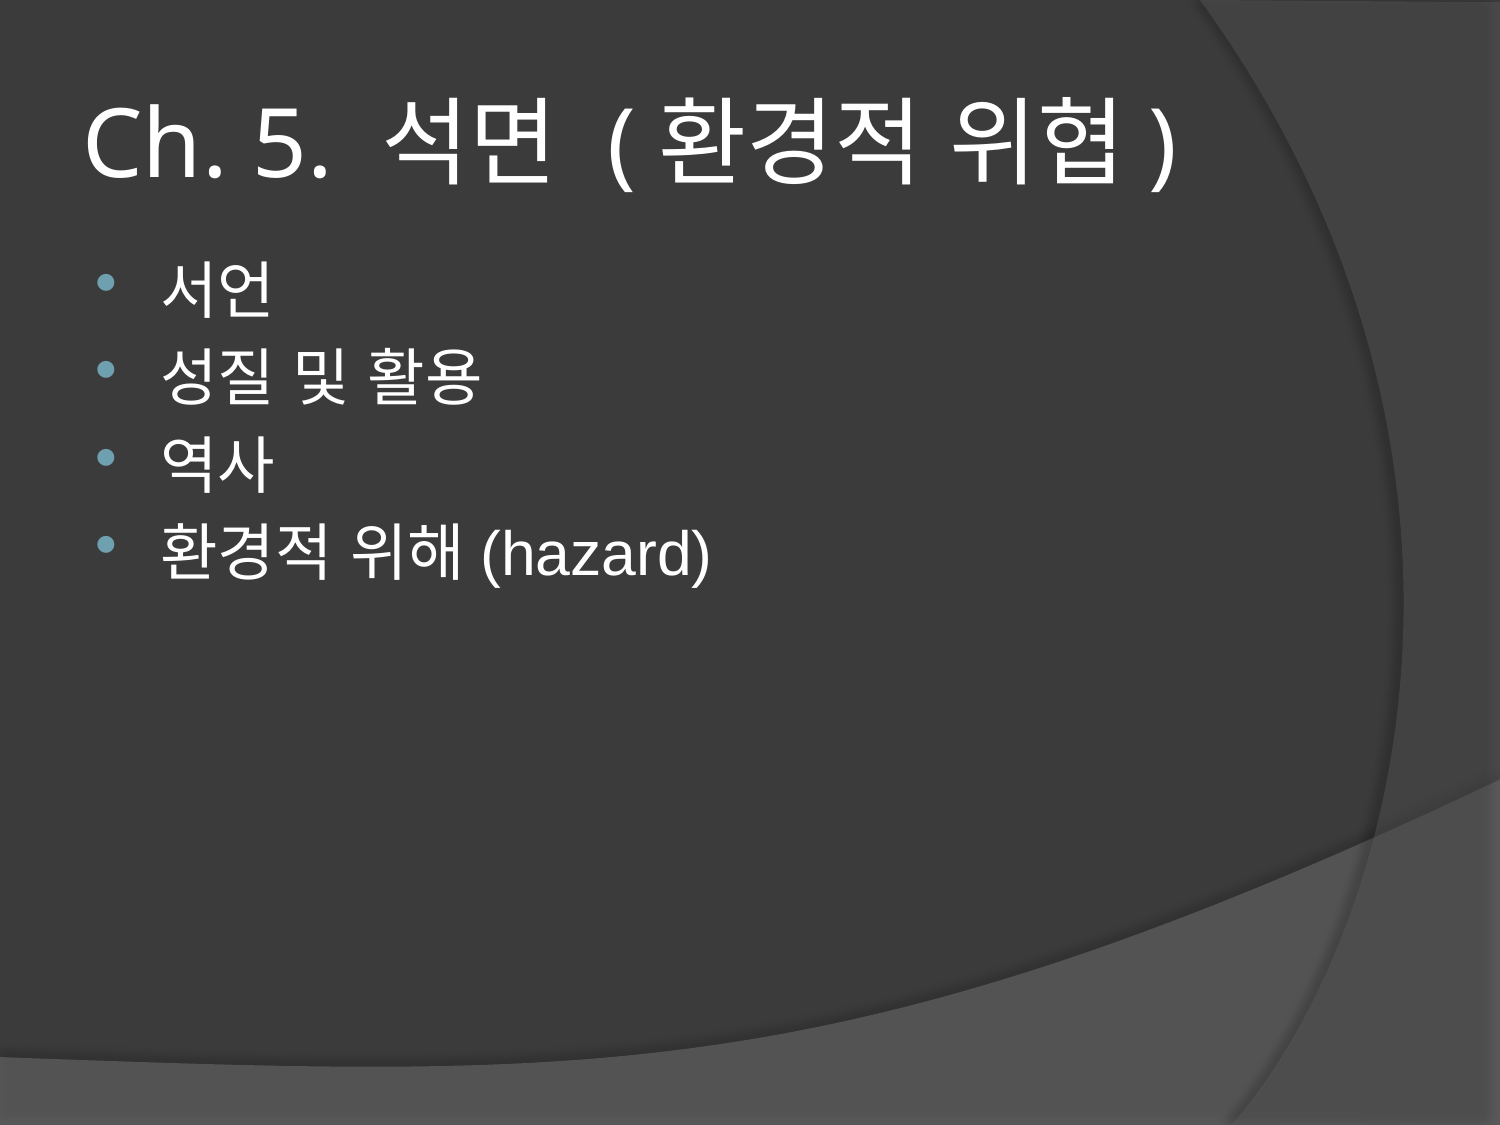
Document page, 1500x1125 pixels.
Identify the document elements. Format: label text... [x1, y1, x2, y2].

list 서언 성질 및 활용 역사 환경적 위해(hazard) [76, 243, 1302, 986]
title Ch. 5. 석면 (환경적 위협) [75, 45, 1447, 233]
